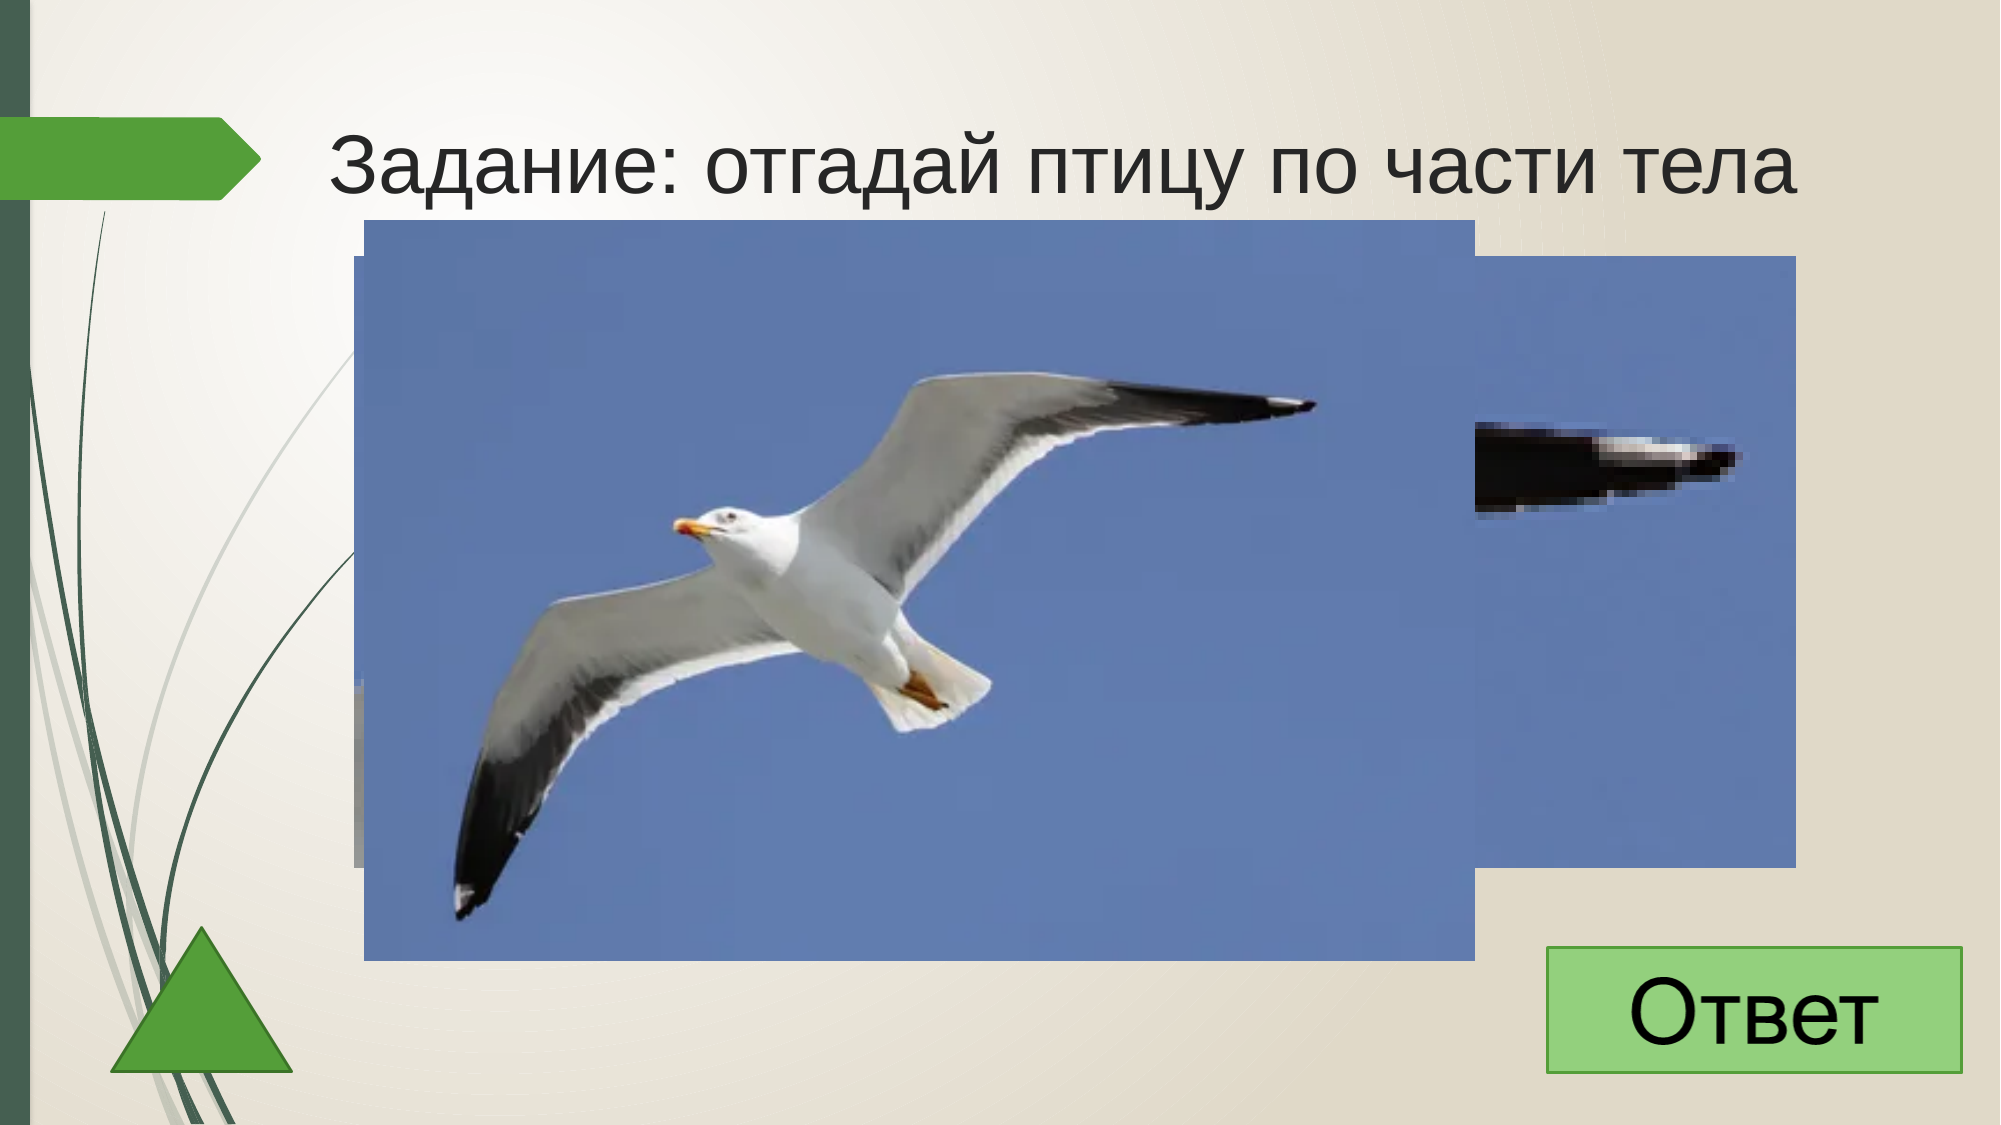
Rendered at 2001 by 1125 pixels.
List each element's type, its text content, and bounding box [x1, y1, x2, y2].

picture [109, 925, 294, 1074]
title Задание: отгадай птицу по части тела [313, 102, 1888, 313]
picture [1546, 925, 1963, 1120]
picture [364, 220, 1475, 961]
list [354, 256, 359, 869]
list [1479, 256, 1796, 869]
